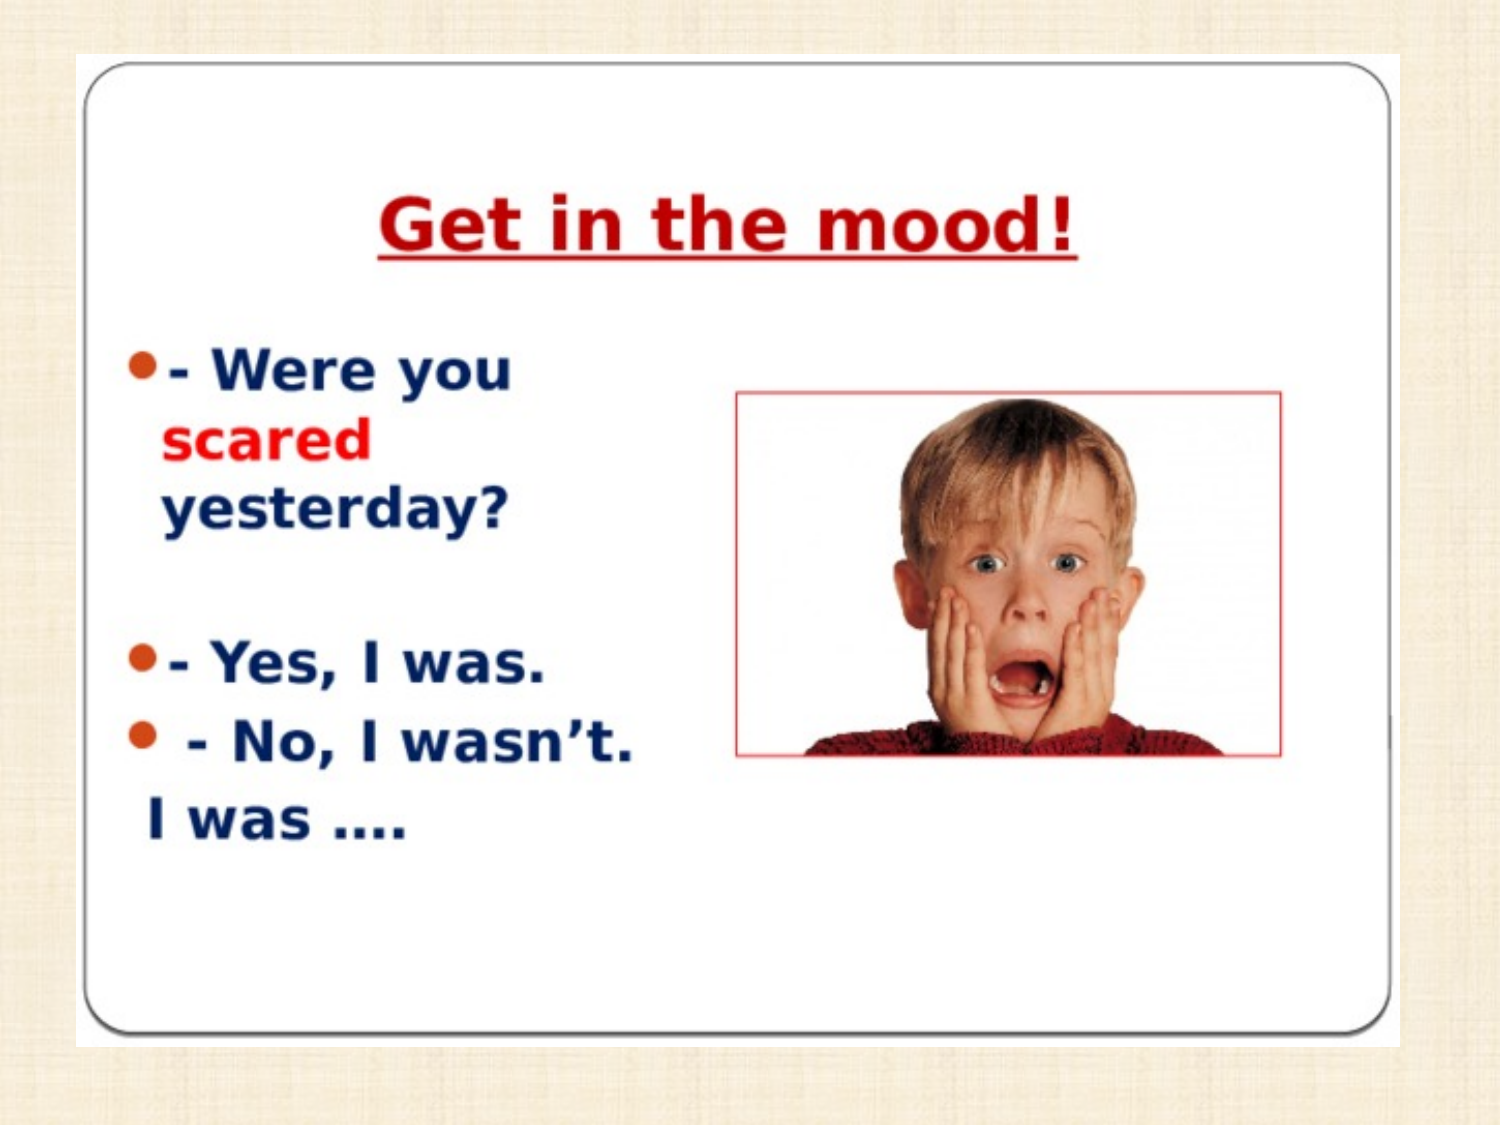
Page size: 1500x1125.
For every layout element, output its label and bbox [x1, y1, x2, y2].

picture [76, 54, 1400, 1047]
